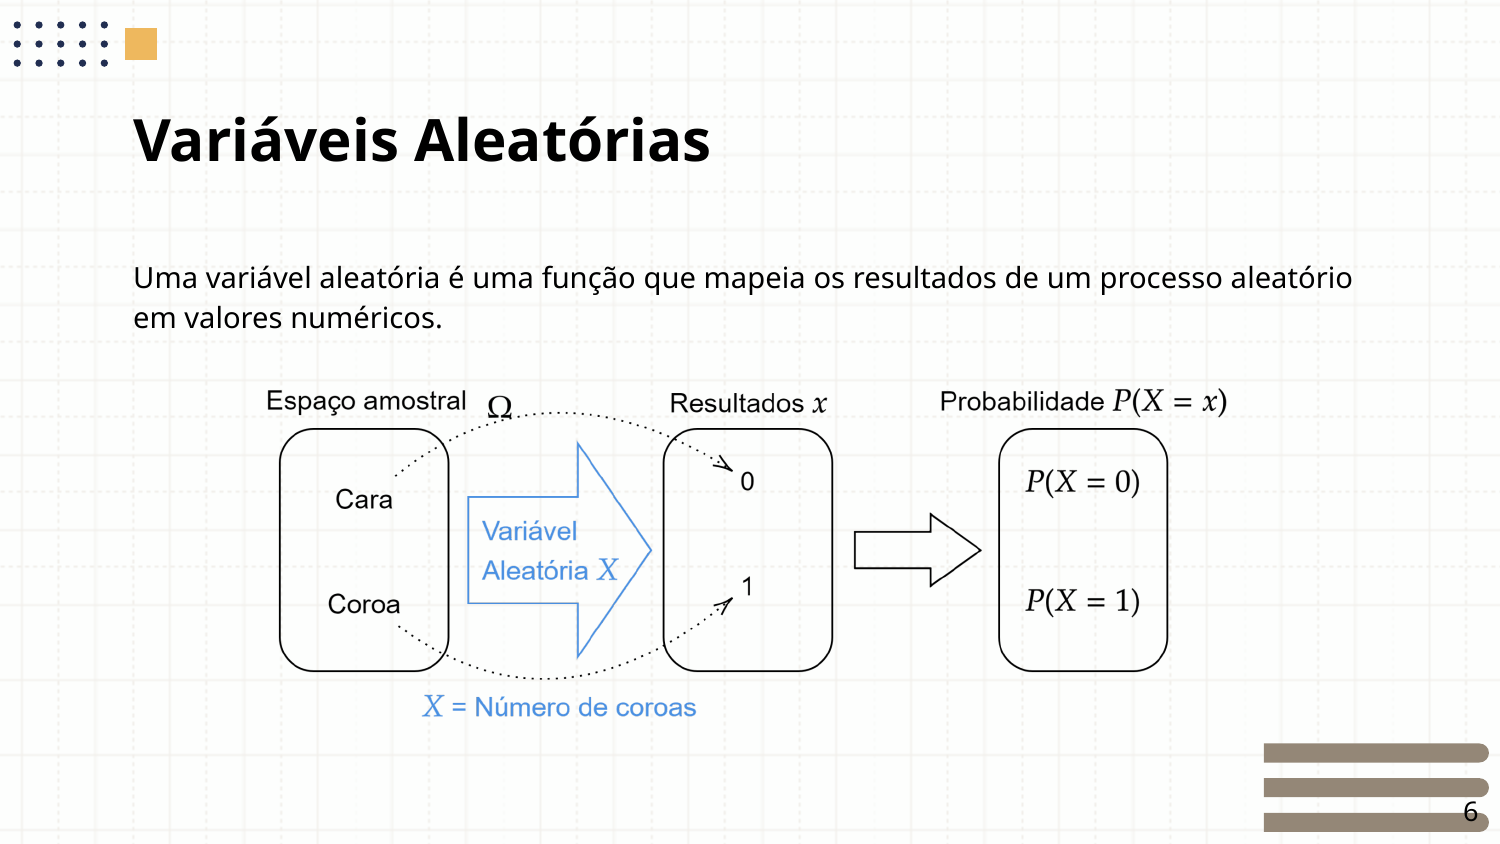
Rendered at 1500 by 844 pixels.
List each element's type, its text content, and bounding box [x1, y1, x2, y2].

subtitle Uma variável aleatória é uma função que mapeia os resultados de um processo aleatório em valores numéricos. [118, 239, 1370, 756]
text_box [1263, 743, 1490, 833]
title Variáveis Aleatórias [118, 88, 801, 239]
picture [249, 325, 1251, 755]
slide_number ‹#› [1403, 779, 1494, 844]
